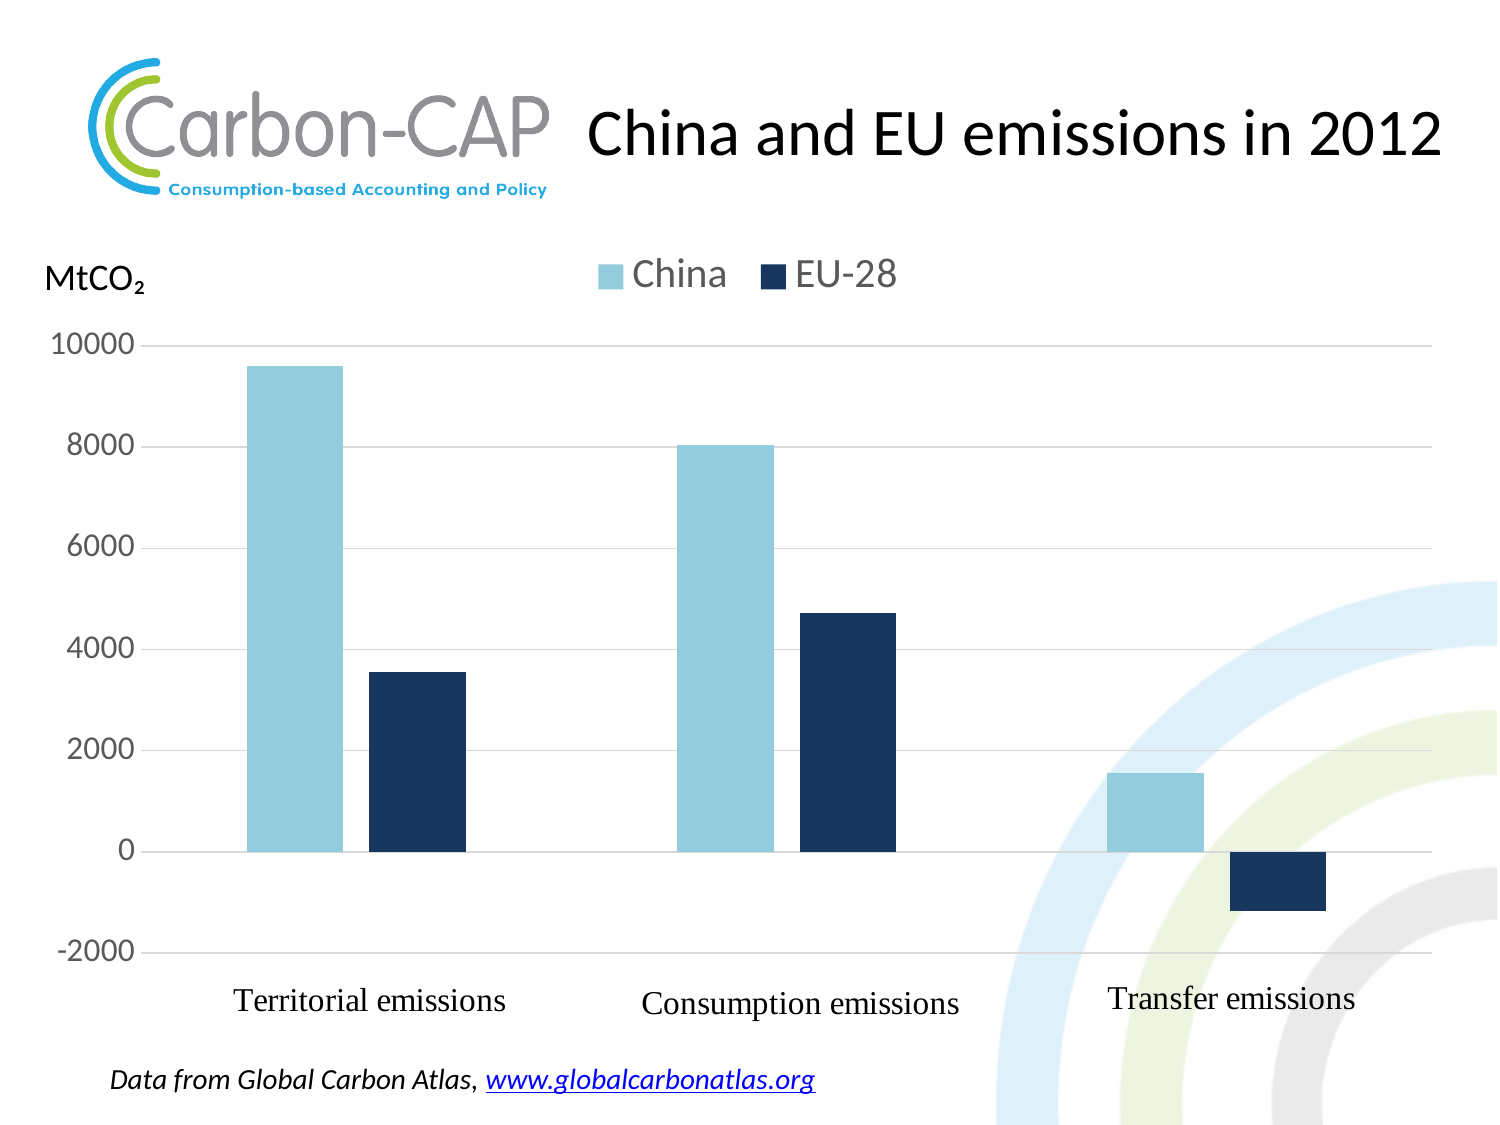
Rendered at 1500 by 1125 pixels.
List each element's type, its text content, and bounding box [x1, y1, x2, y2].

title China and EU emissions in 2012 [572, 32, 1500, 226]
picture [88, 58, 550, 200]
picture [963, 569, 1497, 1125]
text_box Data from Global Carbon Atlas, www.globalcarbonatlas.org [95, 1066, 1064, 1103]
chart [37, 226, 1463, 1057]
